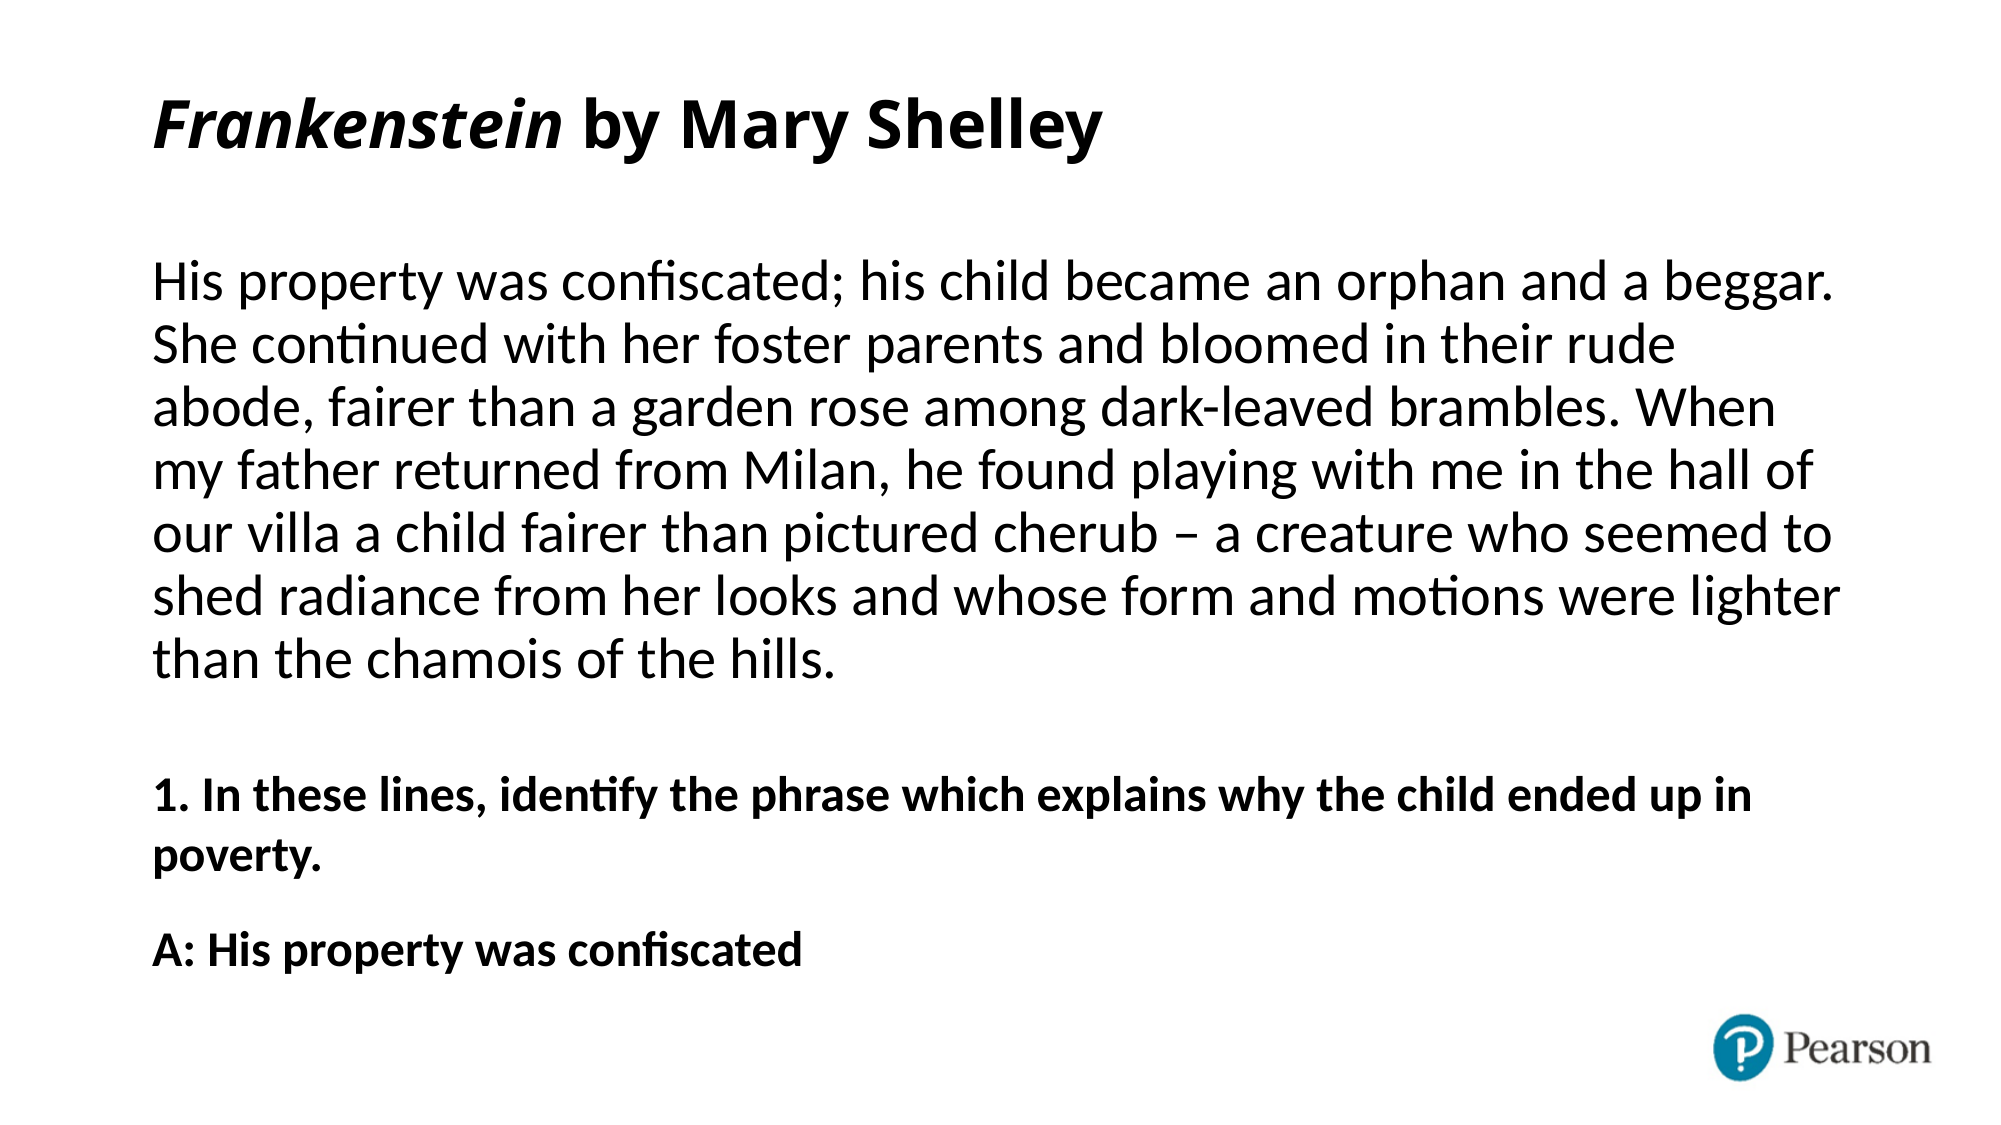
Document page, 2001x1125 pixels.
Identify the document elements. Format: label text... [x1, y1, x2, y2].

list His property was confiscated; his child became an orphan and a beggar. She continued with her foster parents and bloomed in their rude abode, fairer than a garden rose among dark-leaved brambles. When my father returned from Milan, he found playing with me in the hall of our villa a child fairer than pictured cherub – a creature who seemed to shed radiance from her looks and whose form and motions were lighter than the chamois of the hills. [137, 242, 1863, 707]
title Frankenstein by Mary Shelley [137, 59, 1863, 196]
picture [1703, 999, 1942, 1092]
text_box 1. In these lines, identify the phrase which explains why the child ended up in poverty. [137, 754, 1941, 889]
text_box A: His property was confiscated [137, 908, 1498, 984]
